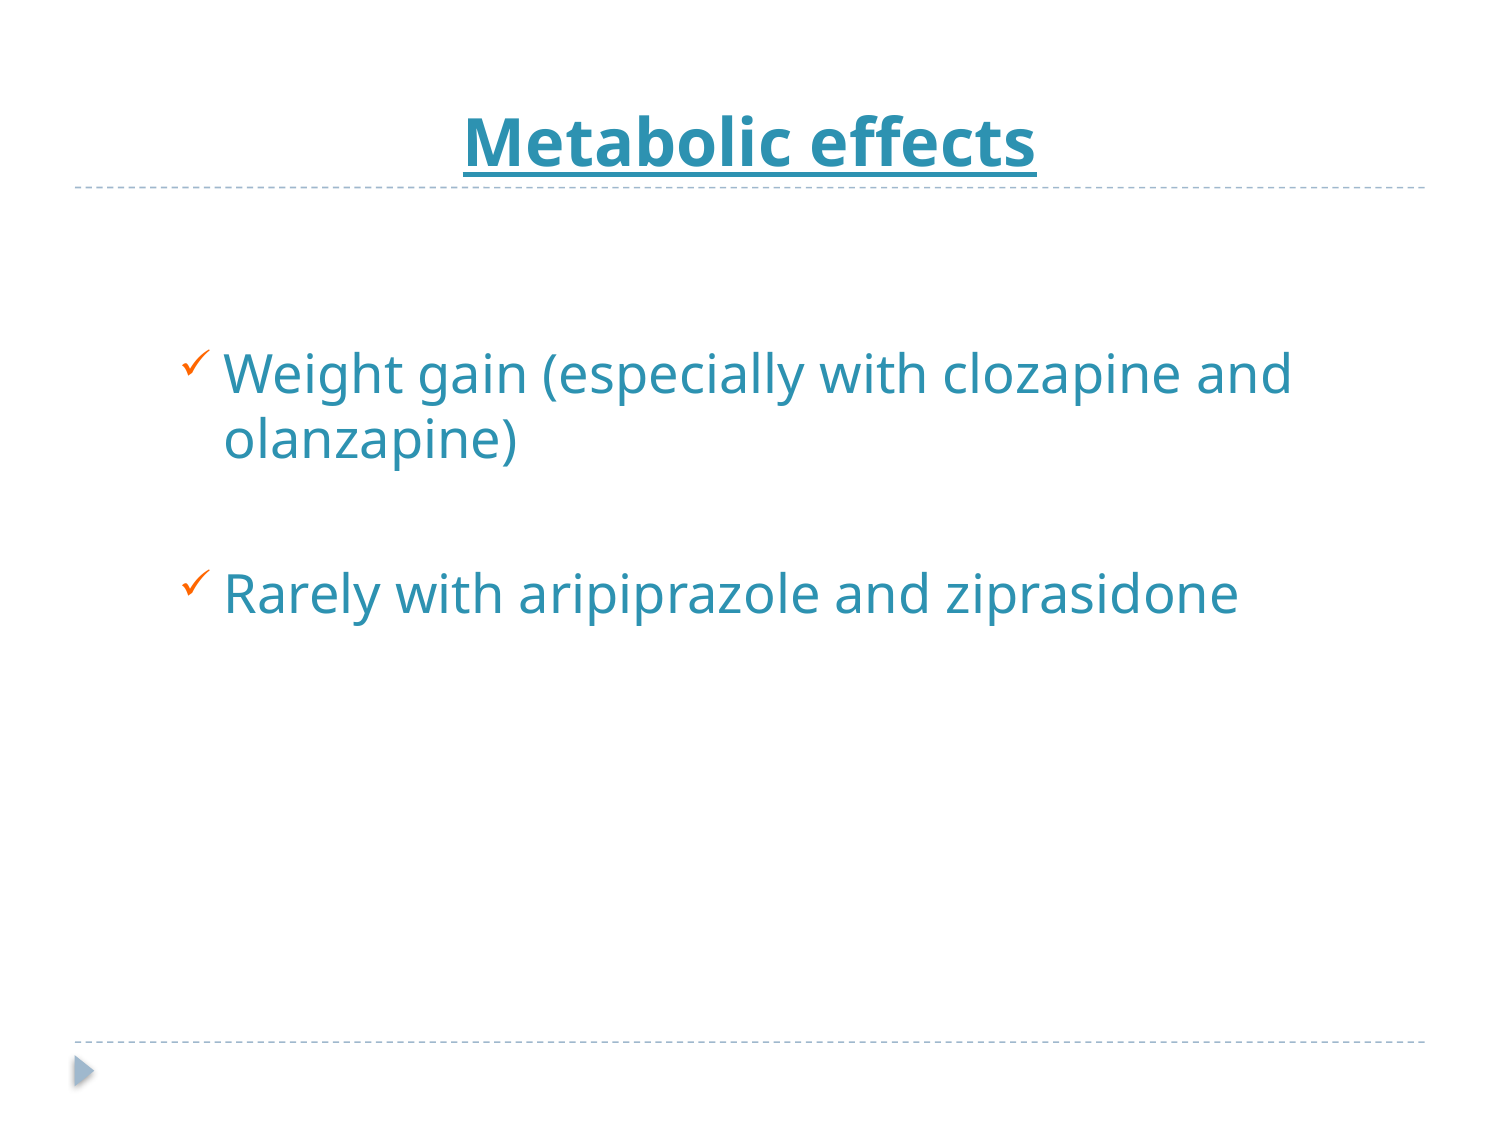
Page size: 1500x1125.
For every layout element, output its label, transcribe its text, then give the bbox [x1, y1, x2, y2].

title Metabolic effects [75, 24, 1425, 188]
list Weight gain (especially with clozapine and olanzapine) Rarely with aripiprazole and ziprasidone [164, 199, 1472, 1010]
